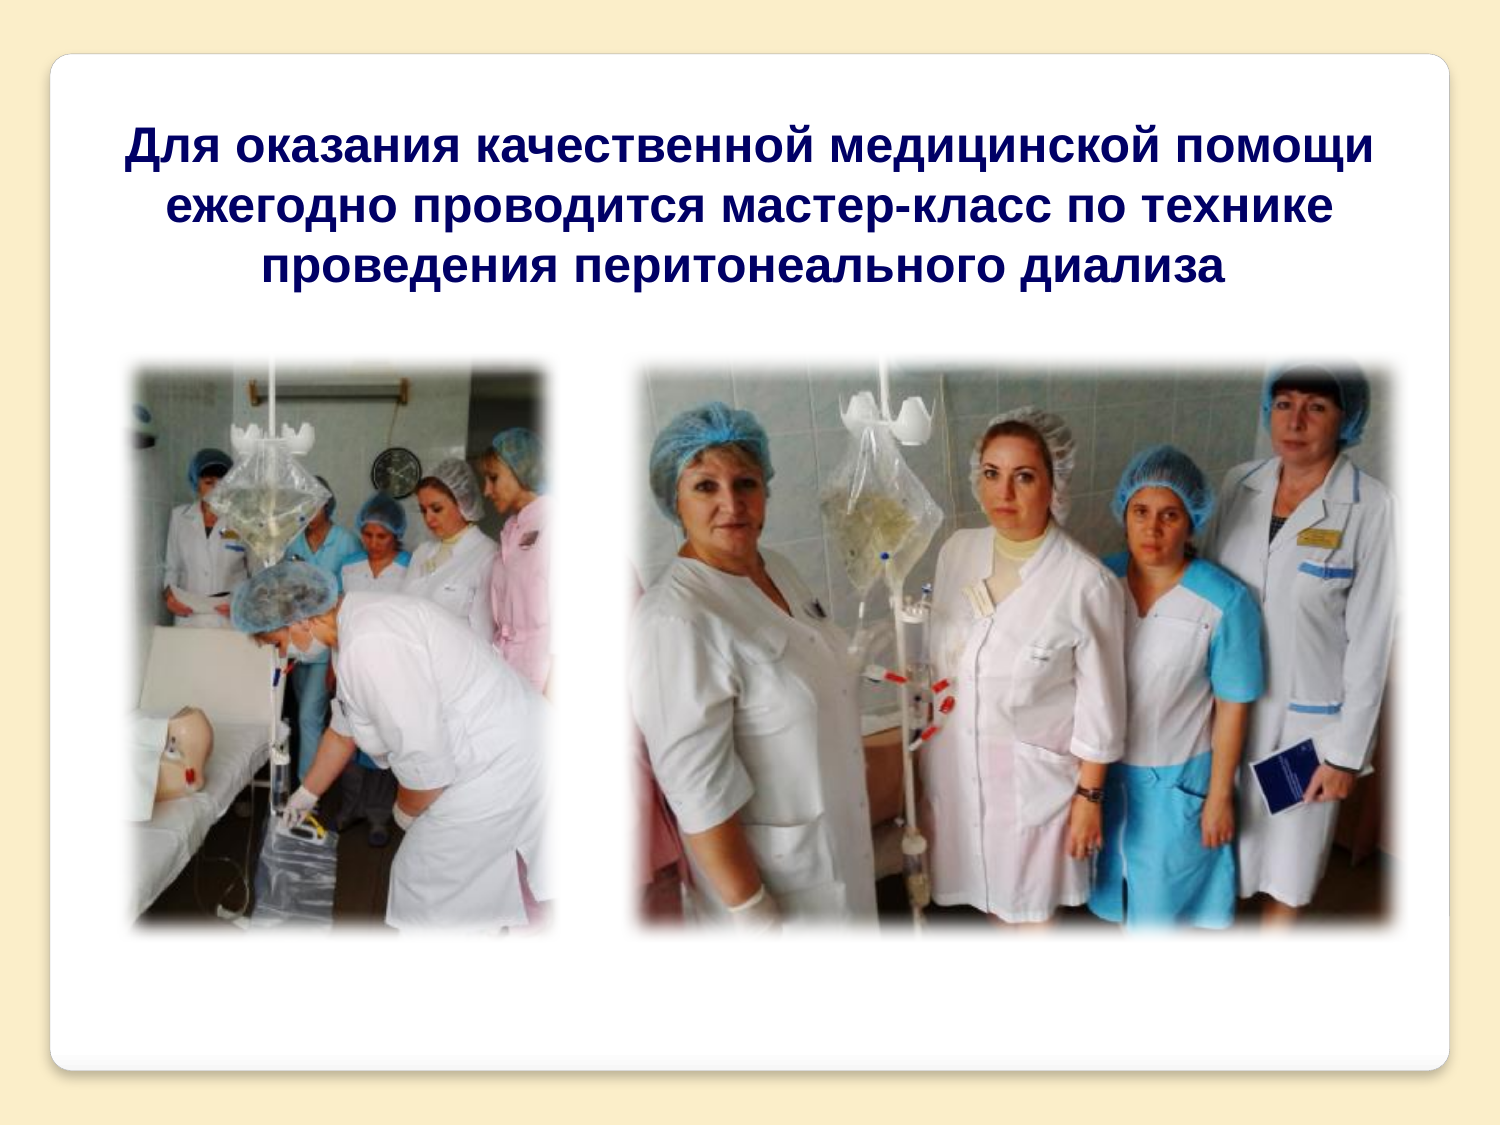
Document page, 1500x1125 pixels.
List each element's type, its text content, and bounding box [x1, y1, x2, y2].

picture [620, 351, 1409, 943]
text_box Для оказания качественной медицинской помощи ежегодно проводится мастер-класс по технике проведения перитонеального диализа [46, 105, 1454, 301]
picture [116, 351, 561, 943]
